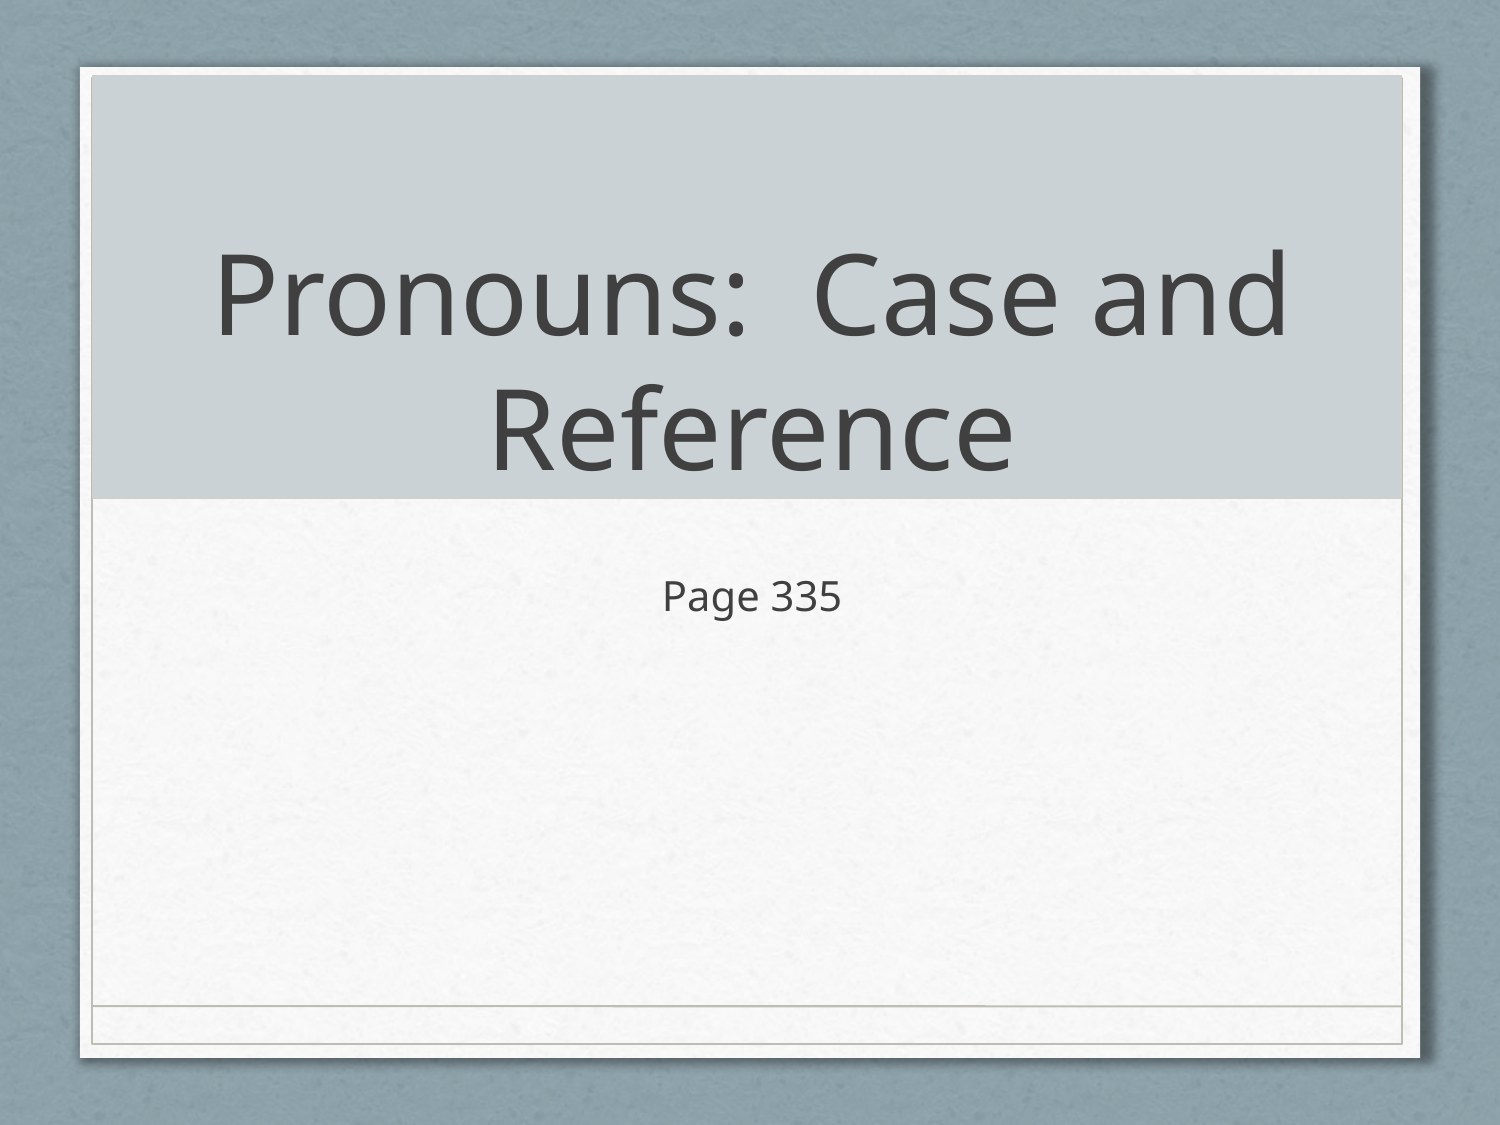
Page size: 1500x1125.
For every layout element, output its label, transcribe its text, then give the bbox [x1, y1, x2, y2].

title Pronouns: Case and Reference [150, 184, 1355, 500]
subtitle Page 335 [150, 562, 1355, 850]
picture [79, 67, 1421, 1058]
